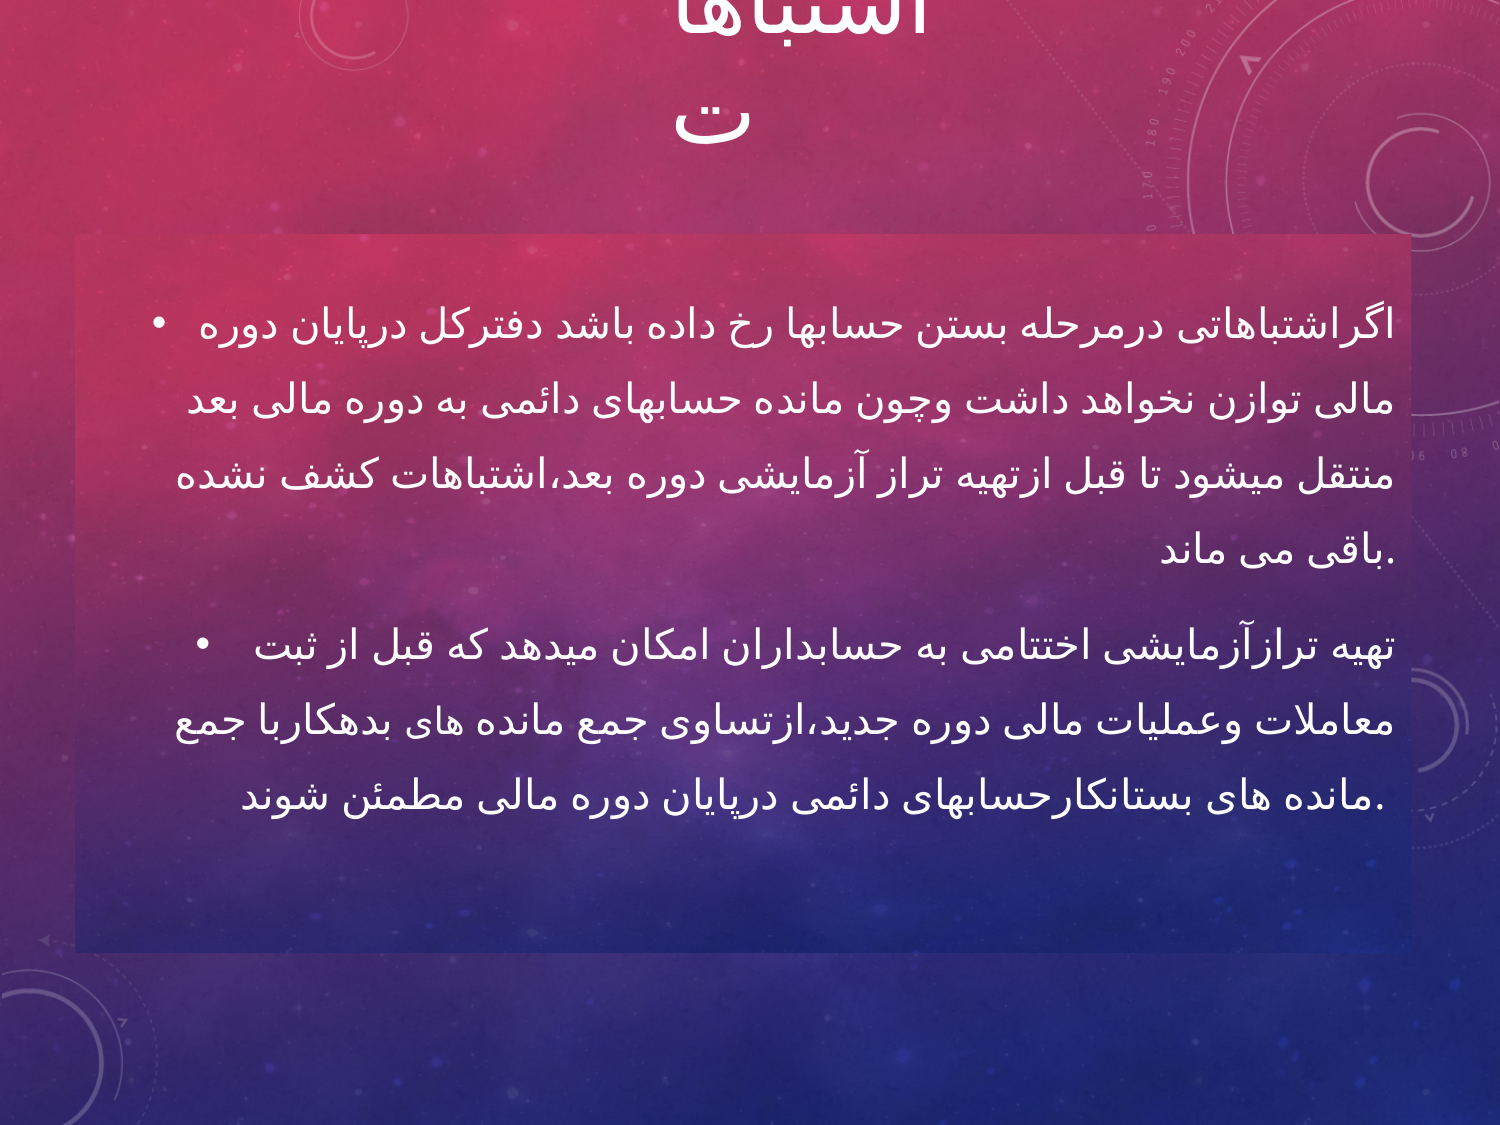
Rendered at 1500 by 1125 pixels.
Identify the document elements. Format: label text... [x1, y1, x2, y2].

title اشتباهات [655, 42, 1034, 282]
picture [0, 0, 1500, 1125]
list اگراشتباهاتی درمرحله بستن حسابها رخ داده باشد دفترکل درپایان دوره مالی توازن نخواهد داشت وچون مانده حسابهای دائمی به دوره مالی بعد منتقل میشود تا قبل ازتهیه تراز آزمایشی دوره بعد،اشتباهات کشف نشده باقی می ماند. تهیه ترازآزمایشی اختتامی به حسابداران امکان میدهد که قبل از ثبت معاملات وعملیات مالی دوره جدید،ازتساوی جمع مانده های بدهکاربا جمع مانده های بستانکارحسابهای دائمی درپایان دوره مالی مطمئن شوند. [75, 234, 1412, 953]
